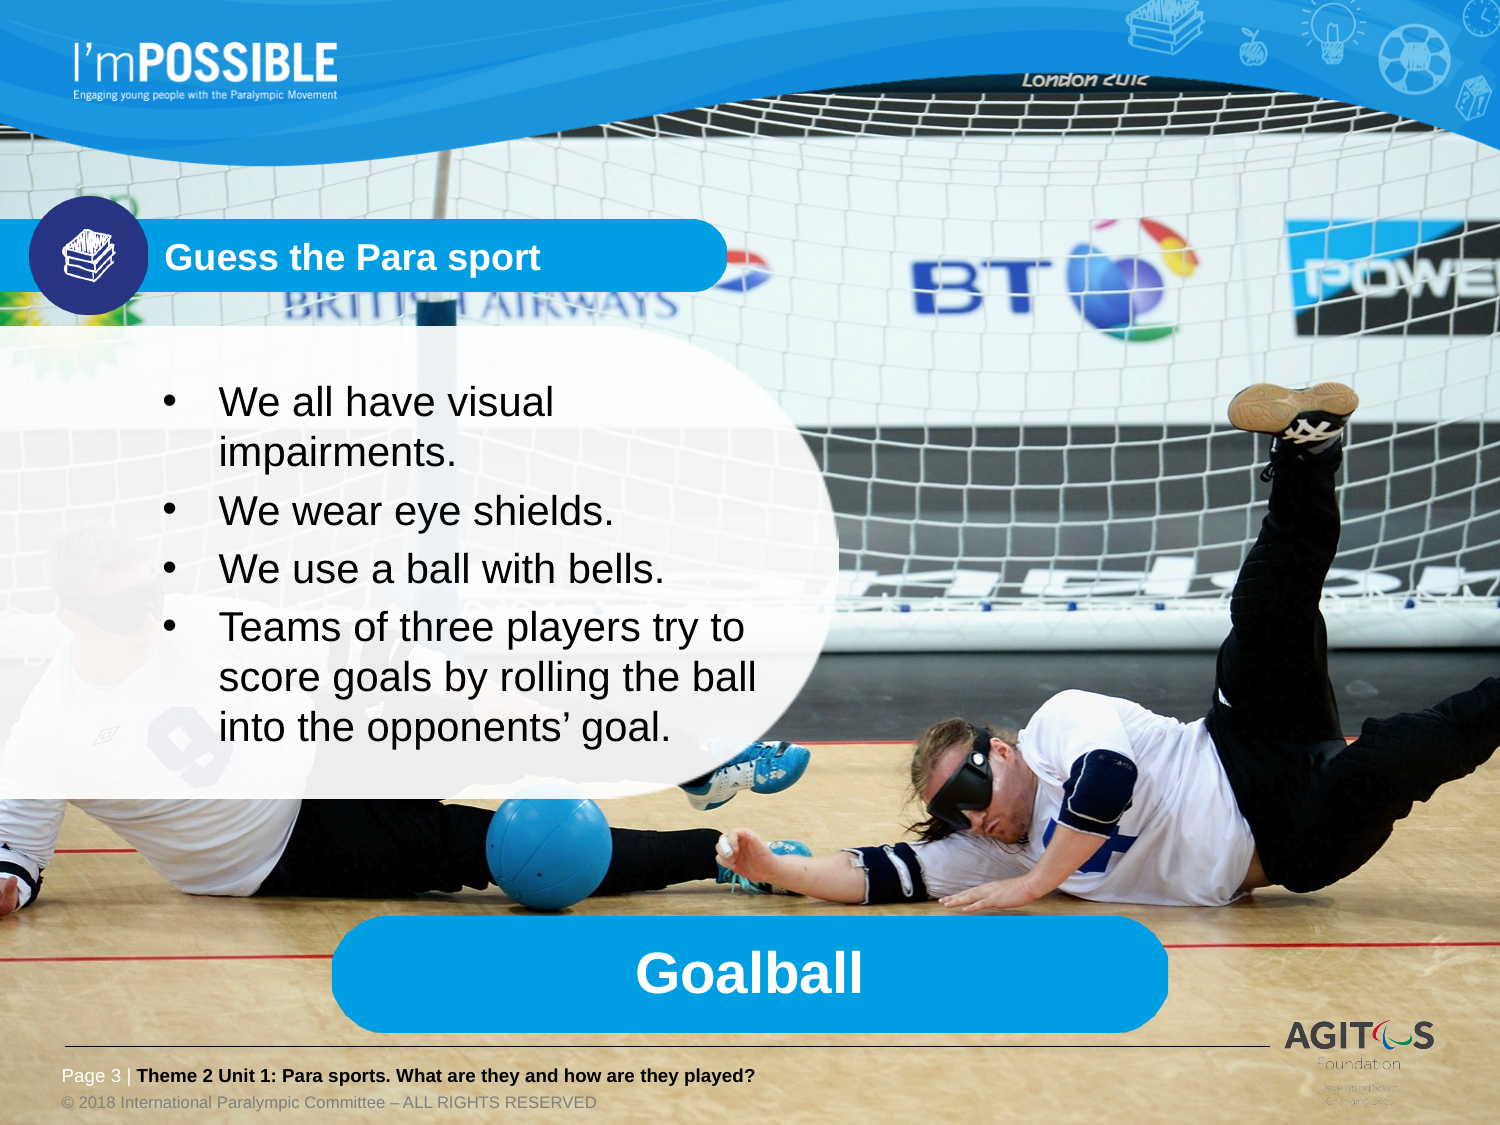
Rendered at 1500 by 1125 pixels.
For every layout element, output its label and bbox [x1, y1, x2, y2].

picture [0, 0, 1500, 1125]
text_box [331, 916, 1169, 1033]
